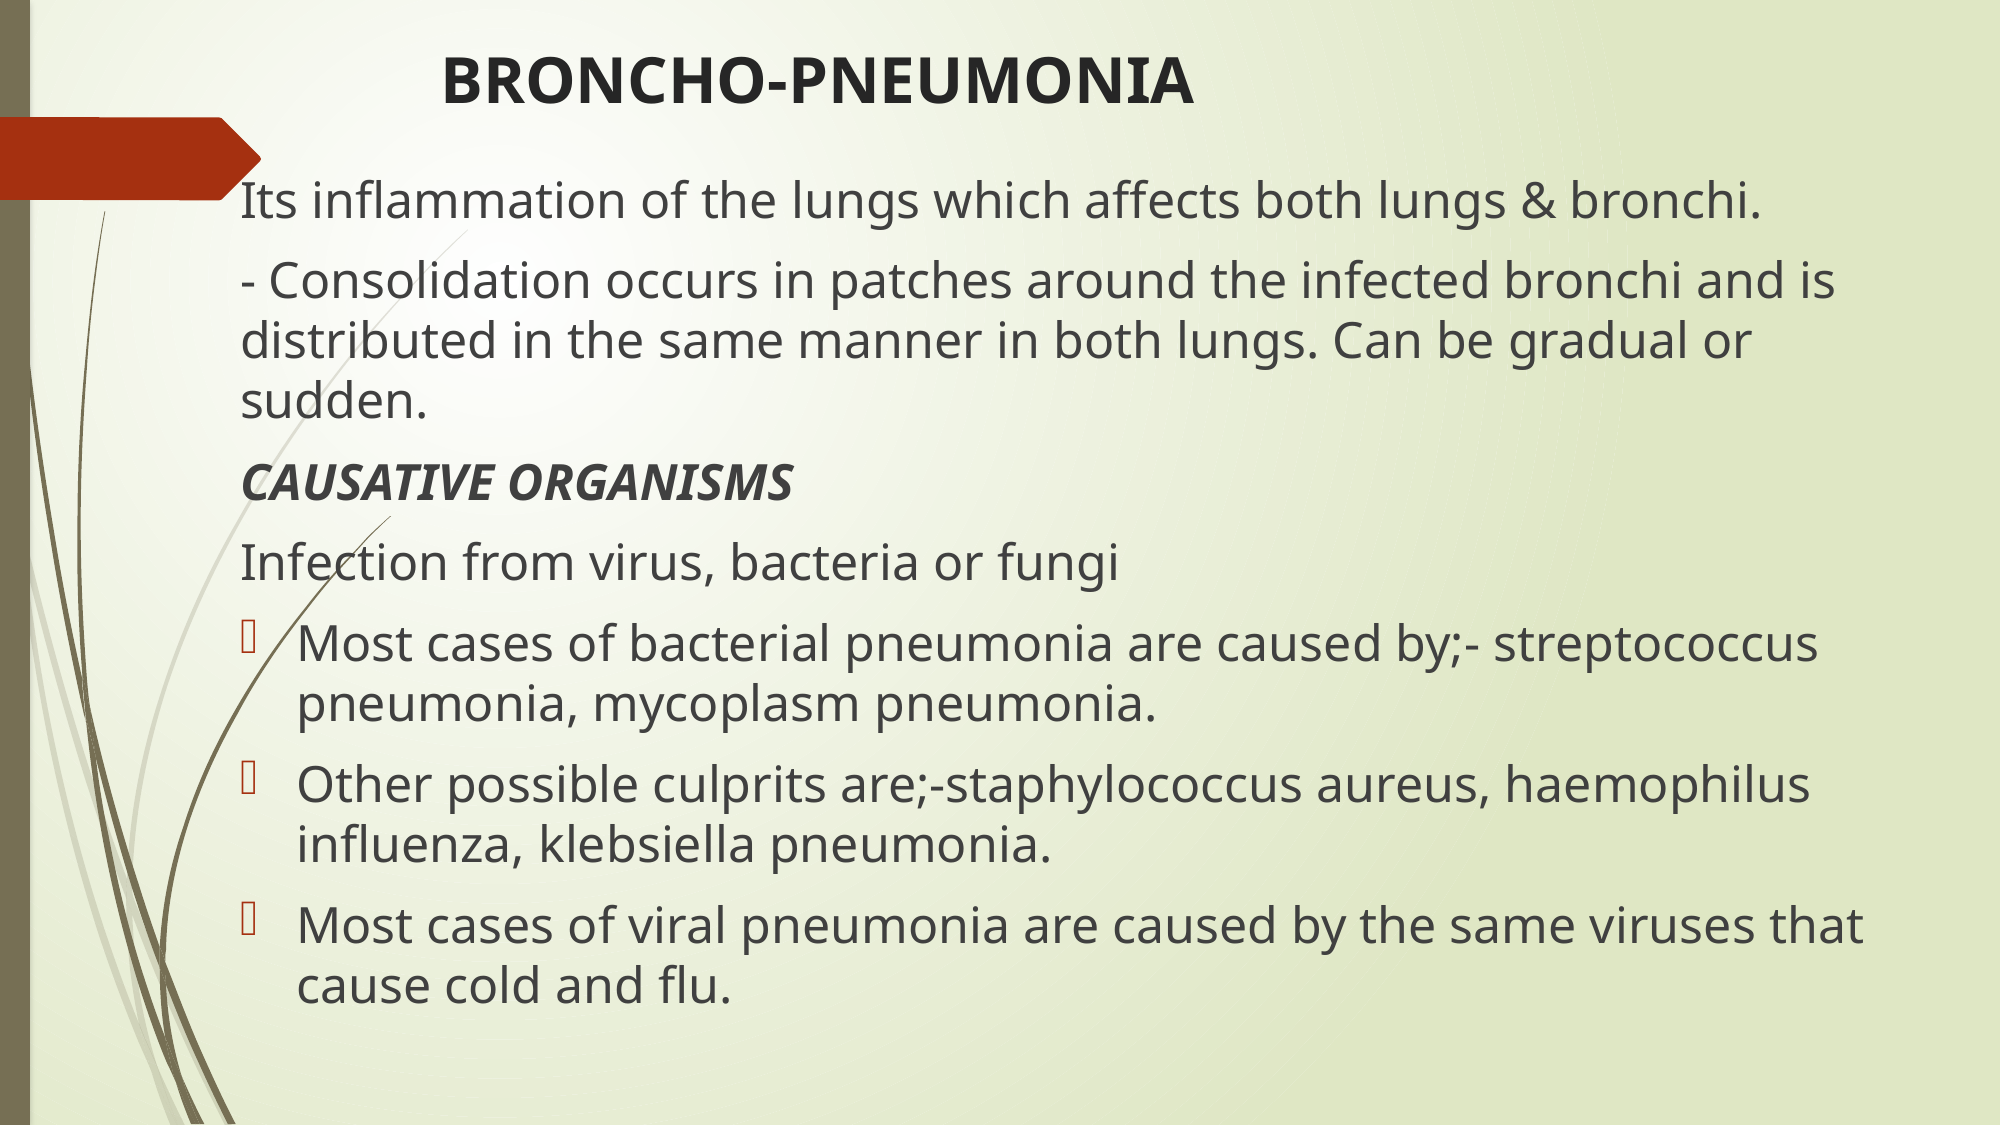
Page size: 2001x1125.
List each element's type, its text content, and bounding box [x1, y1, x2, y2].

list Its inflammation of the lungs which affects both lungs & bronchi. - Consolidation occurs in patches around the infected bronchi and is distributed in the same manner in both lungs. Can be gradual or sudden. CAUSATIVE ORGANISMS Infection from virus, bacteria or fungi Most cases of bacterial pneumonia are caused by;- streptococcus pneumonia, mycoplasm pneumonia. Other possible culprits are;-staphylococcus aureus, haemophilus influenza, klebsiella pneumonia. Most cases of viral pneumonia are caused by the same viruses that cause cold and flu. [225, 160, 1888, 1125]
title BRONCHO-PNEUMONIA [425, 32, 1888, 160]
